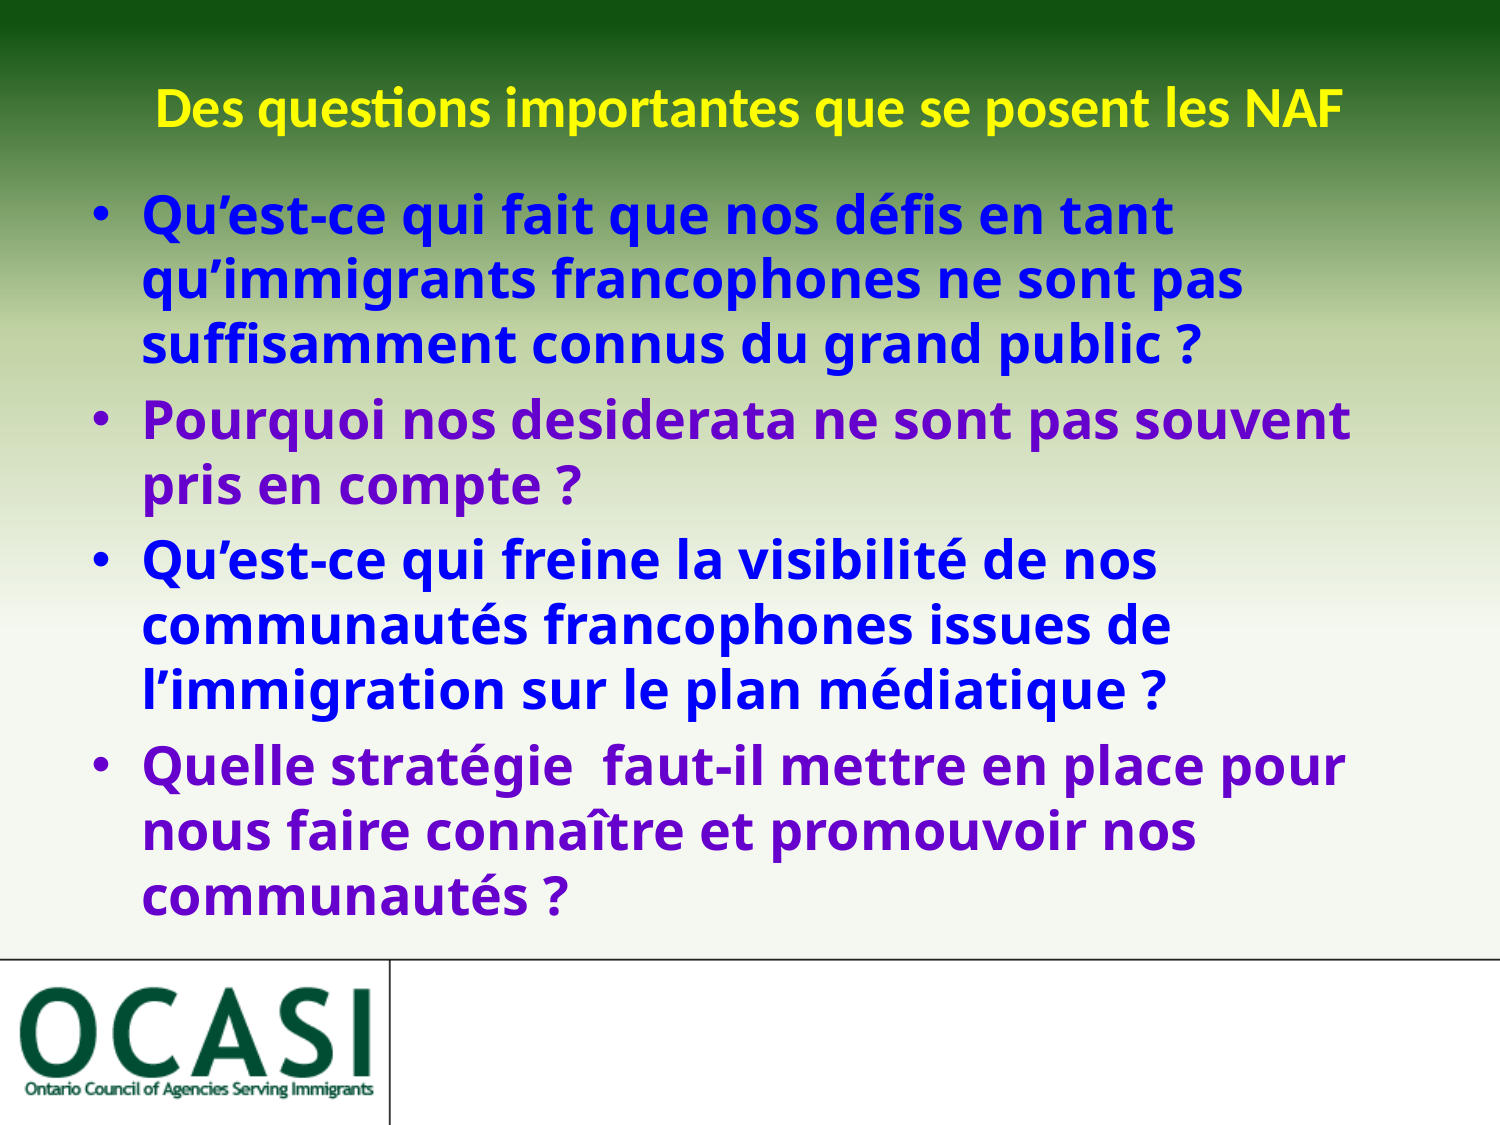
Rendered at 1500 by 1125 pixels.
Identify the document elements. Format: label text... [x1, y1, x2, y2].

picture [0, 0, 1500, 1125]
title Des questions importantes que se posent les NAF [75, 45, 1425, 233]
list Qu’est-ce qui fait que nos défis en tant qu’immigrants francophones ne sont pas suffisamment connus du grand public ? Pourquoi nos desiderata ne sont pas souvent pris en compte ? Qu’est-ce qui freine la visibilité de nos communautés francophones issues de l’immigration sur le plan médiatique ? Quelle stratégie faut-il mettre en place pour nous faire connaître et promouvoir nos communautés ? [76, 172, 1427, 941]
